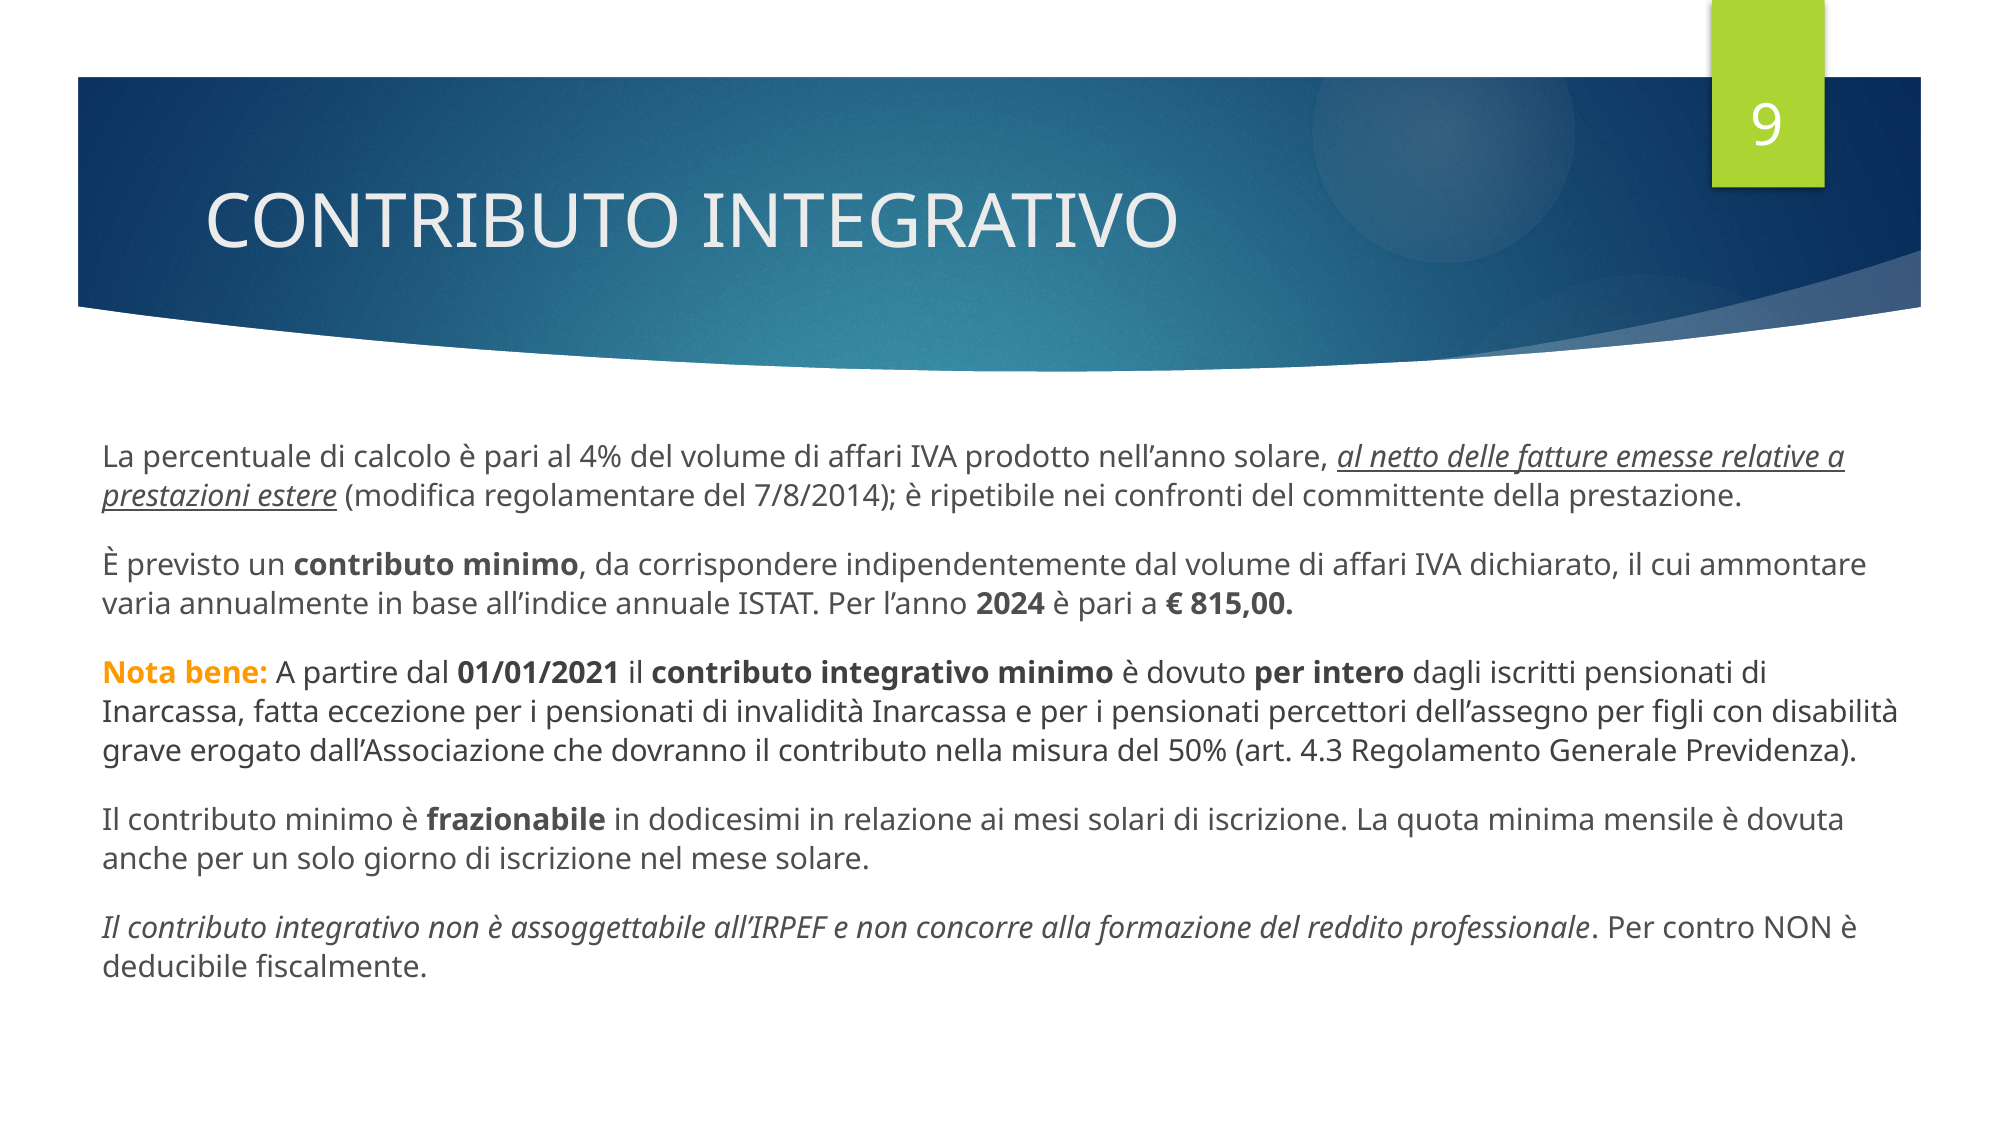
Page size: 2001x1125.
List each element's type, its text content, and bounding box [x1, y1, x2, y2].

slide_number 9 [1698, 48, 1836, 175]
title CONTRIBUTO INTEGRATIVO [189, 159, 1627, 276]
list La percentuale di calcolo è pari al 4% del volume di affari IVA prodotto nell’anno solare, al netto delle fatture emesse relative a prestazioni estere (modifica regolamentare del 7/8/2014); è ripetibile nei confronti del committente della prestazione. È previsto un contributo minimo, da corrispondere indipendentemente dal volume di affari IVA dichiarato, il cui ammontare varia annualmente in base all’indice annuale ISTAT. Per l’anno 2024 è pari a € 815,00. Nota bene: A partire dal 01/01/2021 il contributo integrativo minimo è dovuto per intero dagli iscritti pensionati di Inarcassa, fatta eccezione per i pensionati di invalidità Inarcassa e per i pensionati percettori dell’assegno per figli con disabilità grave erogato dall’Associazione che dovranno il contributo nella misura del 50% (art. 4.3 Regolamento Generale Previdenza). Il contributo minimo è frazionabile in dodicesimi in relazione ai mesi solari di iscrizione. La quota minima mensile è dovuta anche per un solo giorno di iscrizione nel mese solare. Il contributo integrativo non è assoggettabile all’IRPEF e non concorre alla formazione del reddito professionale. Per contro NON è deducibile fiscalmente. [87, 427, 1922, 1030]
